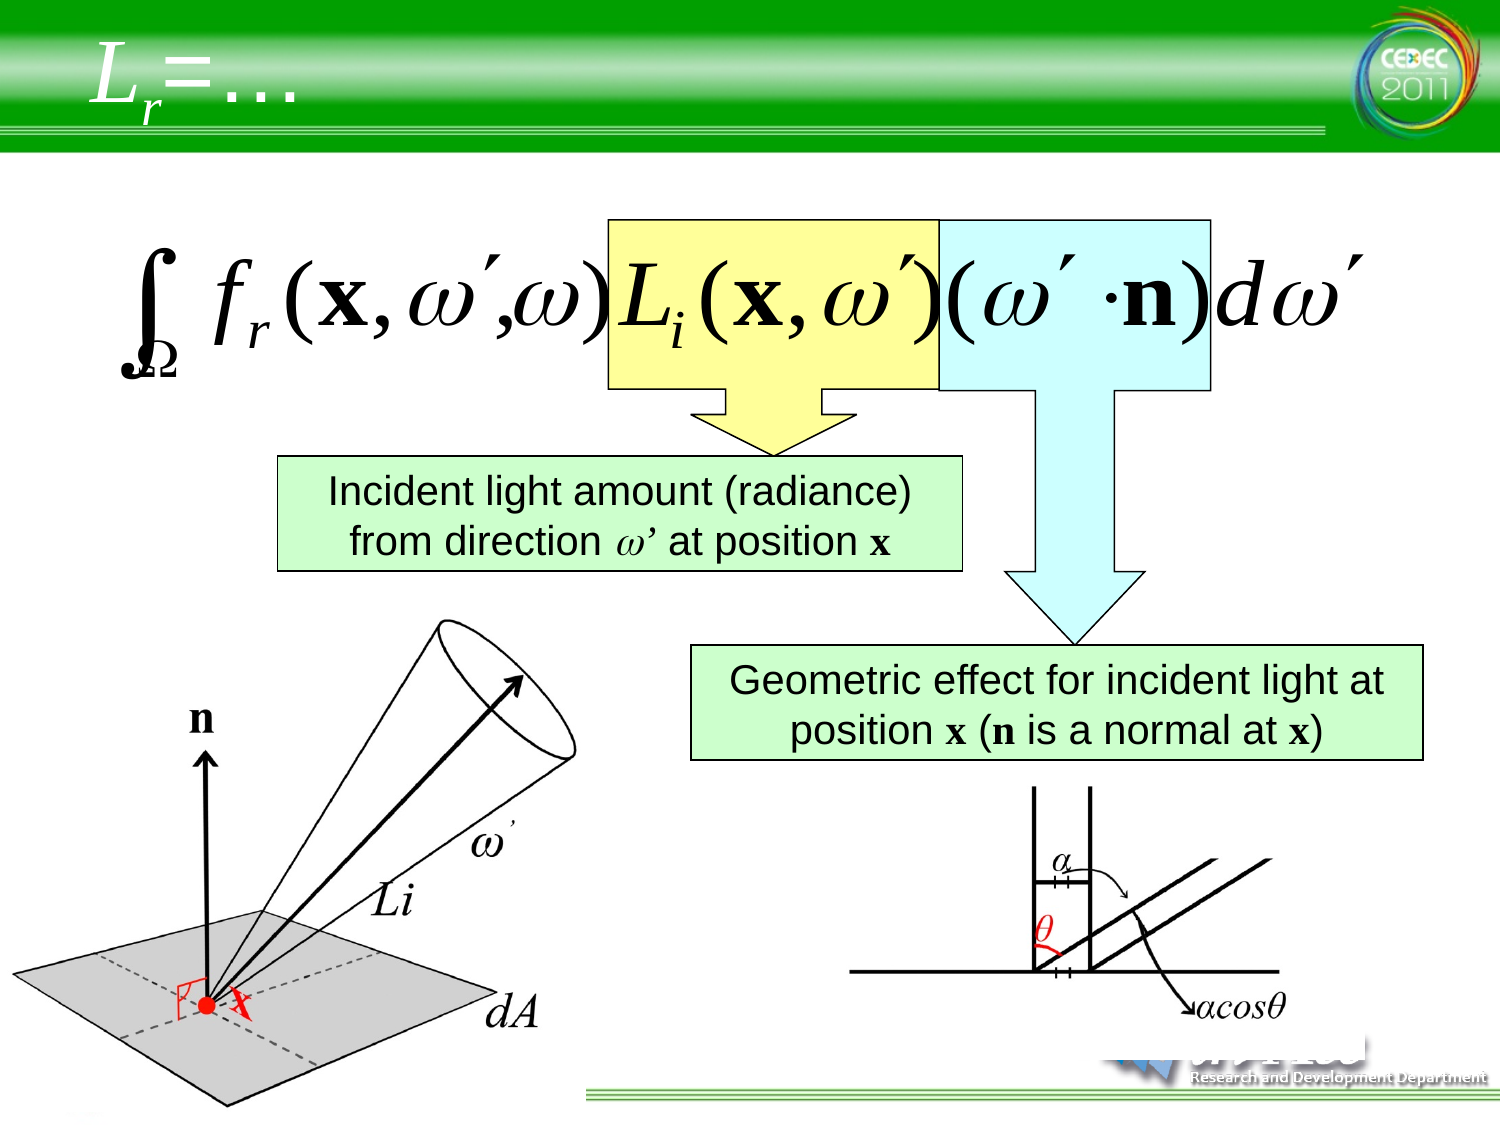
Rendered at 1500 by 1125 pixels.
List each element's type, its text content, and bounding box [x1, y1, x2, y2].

text_box [1004, 405, 1145, 645]
text_box Incident light amount (radiance) from direction w’ at position x [277, 456, 963, 571]
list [88, 207, 1377, 396]
text_box [690, 405, 857, 456]
text_box Geometric effect for incident light at position x (n is a normal at x) [690, 645, 1424, 760]
picture [0, 609, 1500, 1125]
picture [0, 0, 1500, 155]
title Lr=… [74, 7, 1426, 140]
